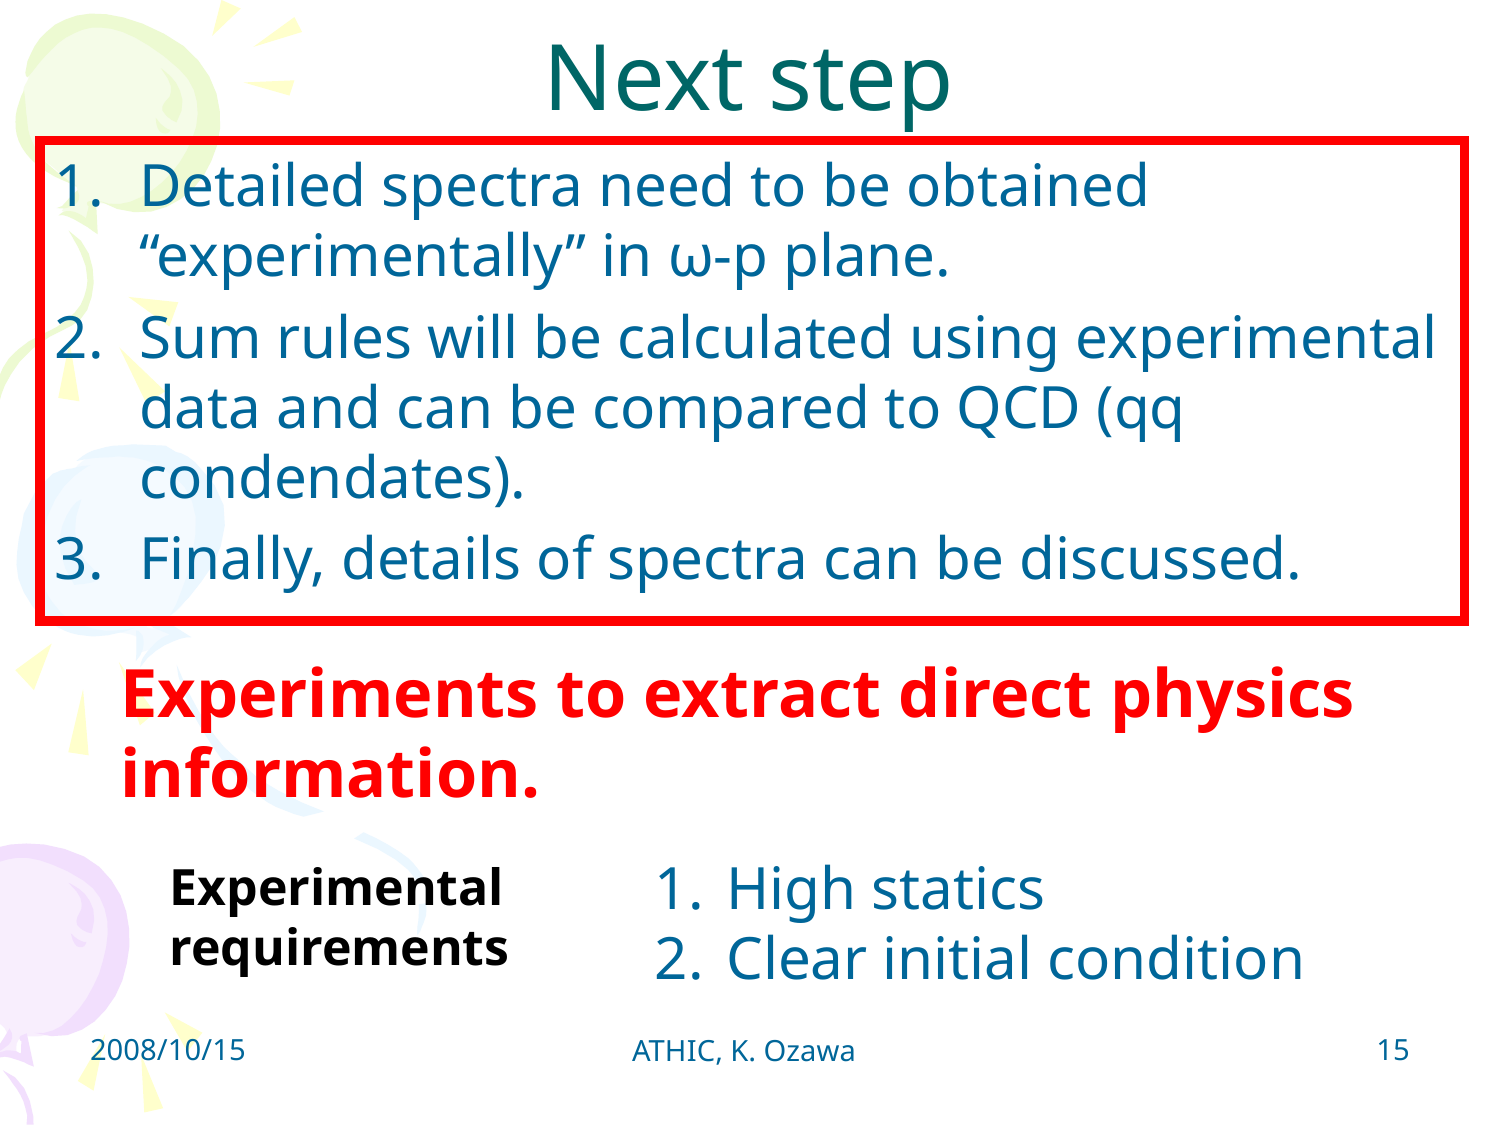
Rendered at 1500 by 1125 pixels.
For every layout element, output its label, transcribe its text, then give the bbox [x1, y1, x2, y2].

text_box Experimental requirements [154, 847, 598, 983]
text_box Experiments to extract direct physics information. [105, 643, 1430, 819]
list Detailed spectra need to be obtained “experimentally” in ω-p plane. Sum rules will be calculated using experimental data and can be compared to QCD (qq condendates). Finally, details of spectra can be discussed. [39, 140, 1466, 622]
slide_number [74, 1023, 426, 1100]
slide_number 15 [1074, 1023, 1426, 1100]
text_box High statics Clear initial condition [640, 843, 1321, 999]
footer ATHIC, K. Ozawa [419, 1024, 1070, 1101]
title Next step [72, 16, 1426, 138]
